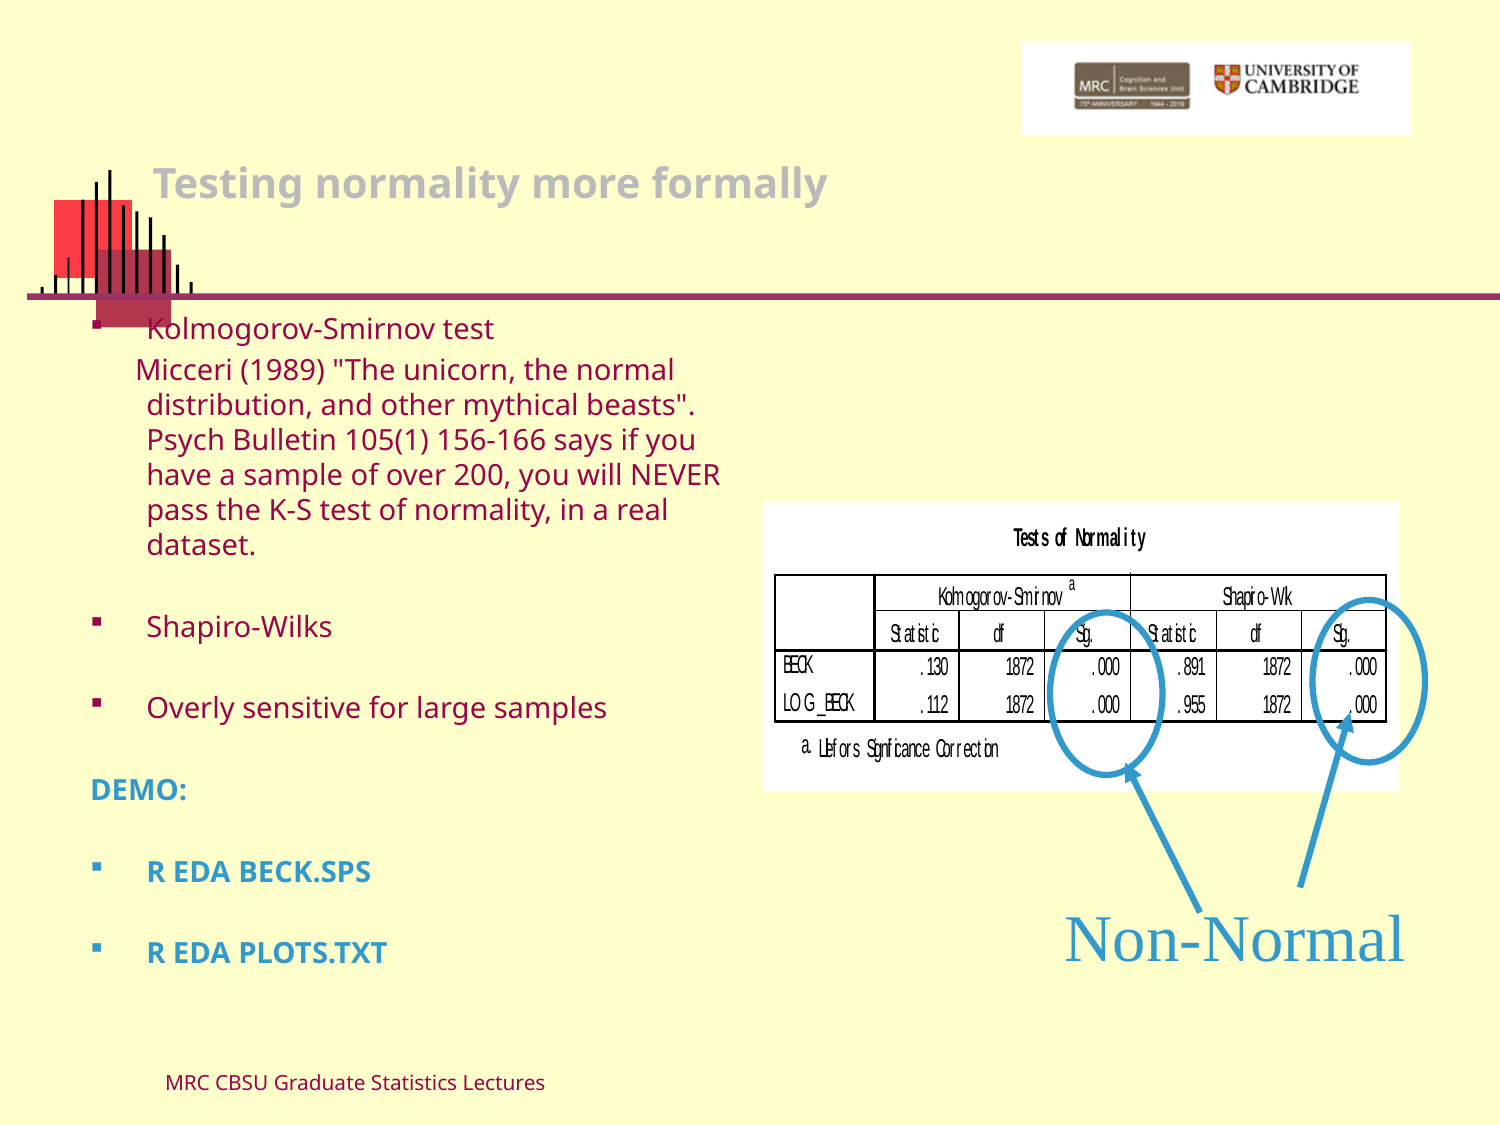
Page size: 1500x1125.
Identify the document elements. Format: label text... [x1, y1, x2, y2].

text_box Non-Normal [1049, 887, 1500, 983]
footer MRC CBSU Graduate Statistics Lectures [149, 1062, 988, 1101]
picture [1021, 42, 1412, 135]
title Testing normality more formally [137, 137, 988, 233]
list Kolmogorov-Smirnov test Micceri (1989) "The unicorn, the normal distribution, and other mythical beasts". Psych Bulletin 105(1) 156-166 says if you have a sample of over 200, you will NEVER pass the K-S test of normality, in a real dataset. Shapiro-Wilks Overly sensitive for large samples DEMO: R EDA BECK.SPS R EDA PLOTS.TXT [75, 262, 738, 1038]
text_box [762, 500, 1426, 799]
